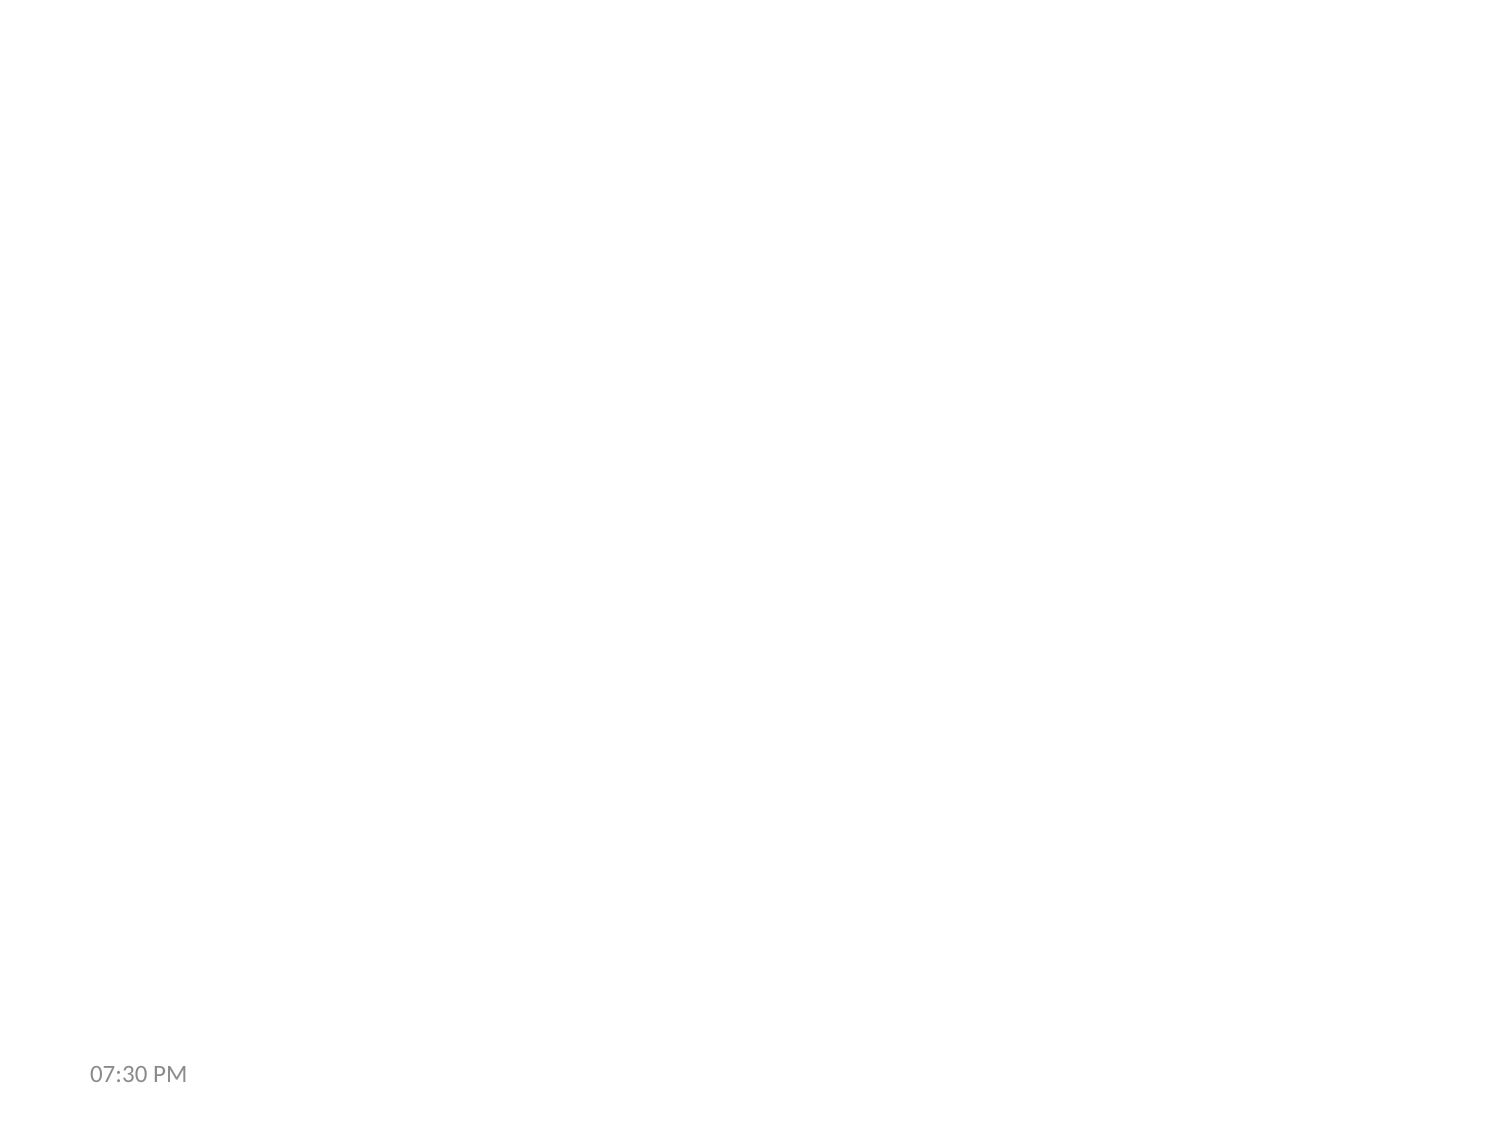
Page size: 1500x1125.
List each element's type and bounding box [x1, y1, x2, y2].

slide_number [75, 1042, 425, 1103]
